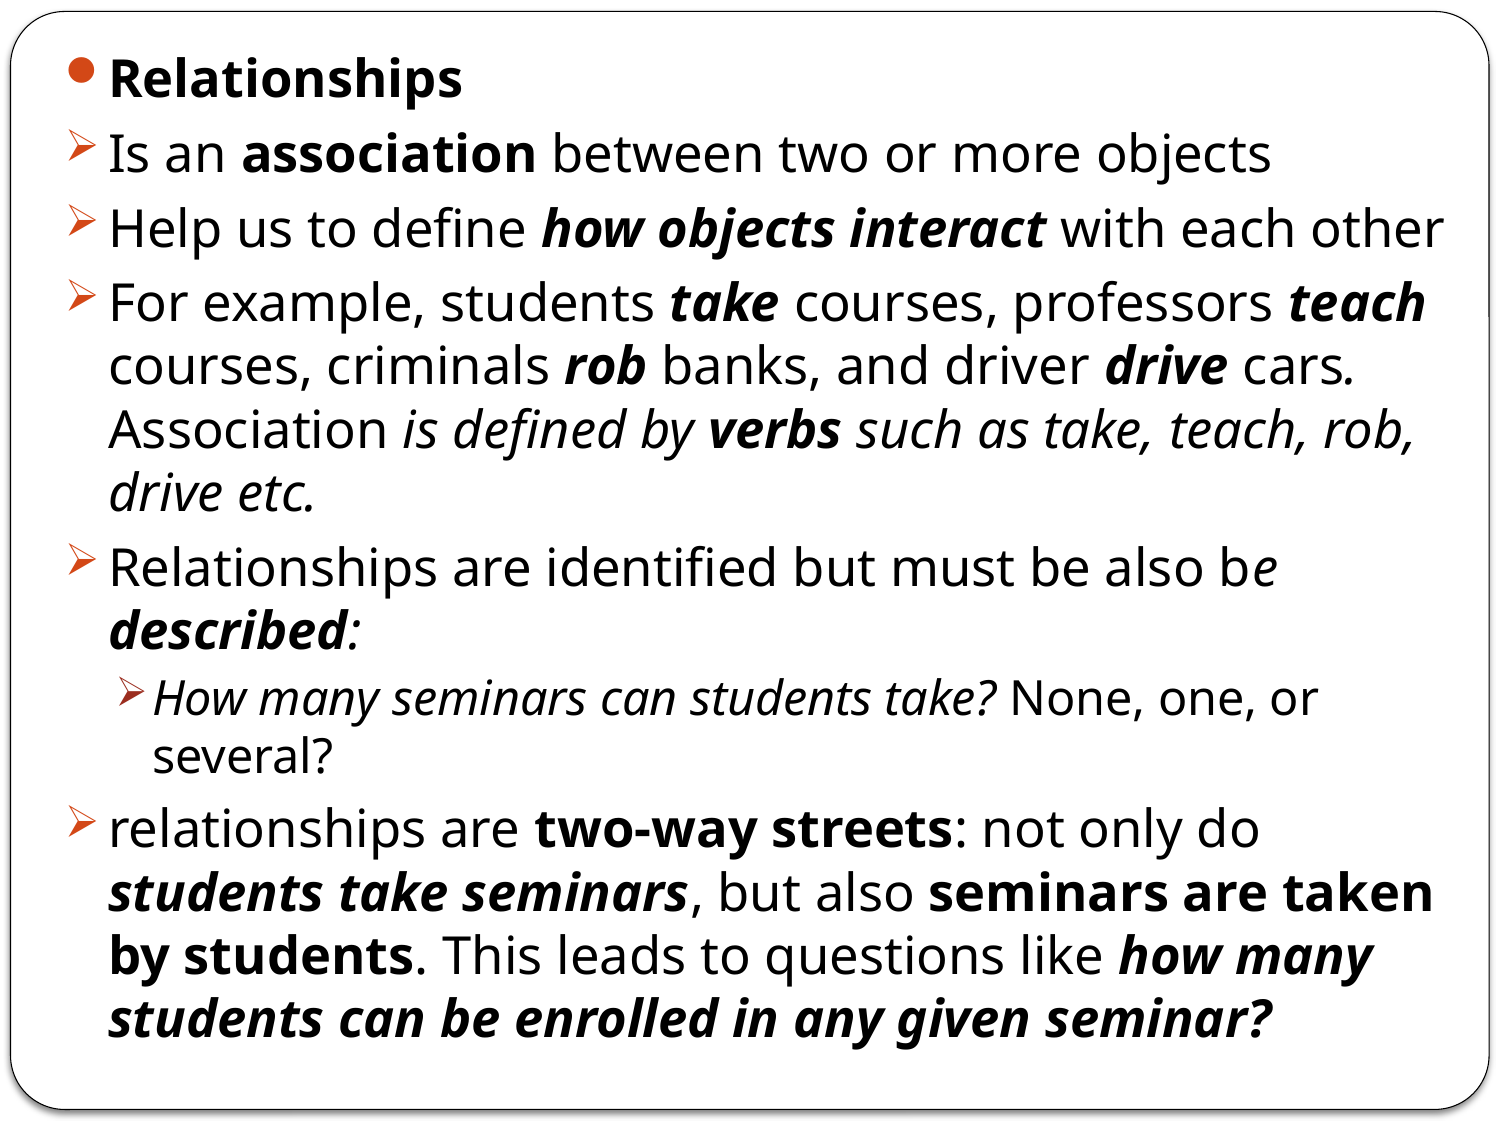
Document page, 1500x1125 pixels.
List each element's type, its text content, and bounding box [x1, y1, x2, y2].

list Relationships Is an association between two or more objects Help us to define how objects interact with each other For example, students take courses, professors teach courses, criminals rob banks, and driver drive cars. Association is defined by verbs such as take, teach, rob, drive etc. Relationships are identified but must be also be described: How many seminars can students take? None, one, or several? relationships are two-way streets: not only do students take seminars, but also seminars are taken by students. This leads to questions like how many students can be enrolled in any given seminar? [50, 37, 1463, 1100]
